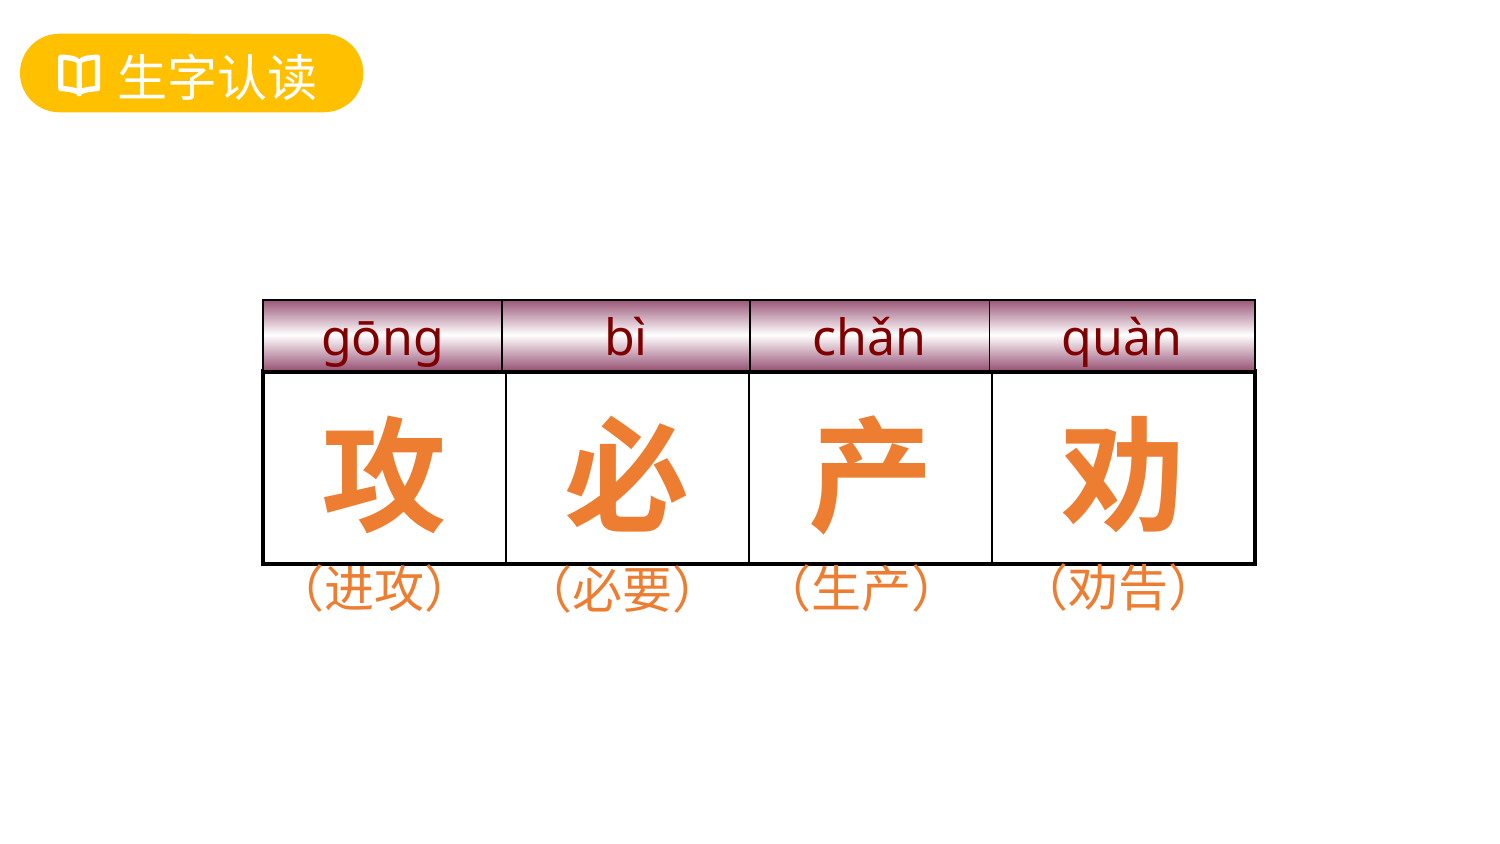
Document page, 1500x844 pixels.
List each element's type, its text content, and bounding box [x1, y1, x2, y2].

text_box quàn [990, 300, 1255, 372]
text_box chǎn [750, 300, 990, 372]
text_box bì [502, 300, 750, 372]
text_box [19, 33, 364, 115]
text_box （必要） [510, 553, 883, 625]
table_header 产 [750, 374, 991, 552]
text_box （劝告） [1007, 550, 1380, 623]
table_header 攻 [265, 374, 505, 552]
text_box （进攻） [262, 552, 635, 624]
text_box gōng [262, 300, 502, 372]
text_box （生产） [749, 552, 1122, 624]
table_header 劝 [993, 374, 1253, 552]
table_header 必 [507, 374, 748, 553]
